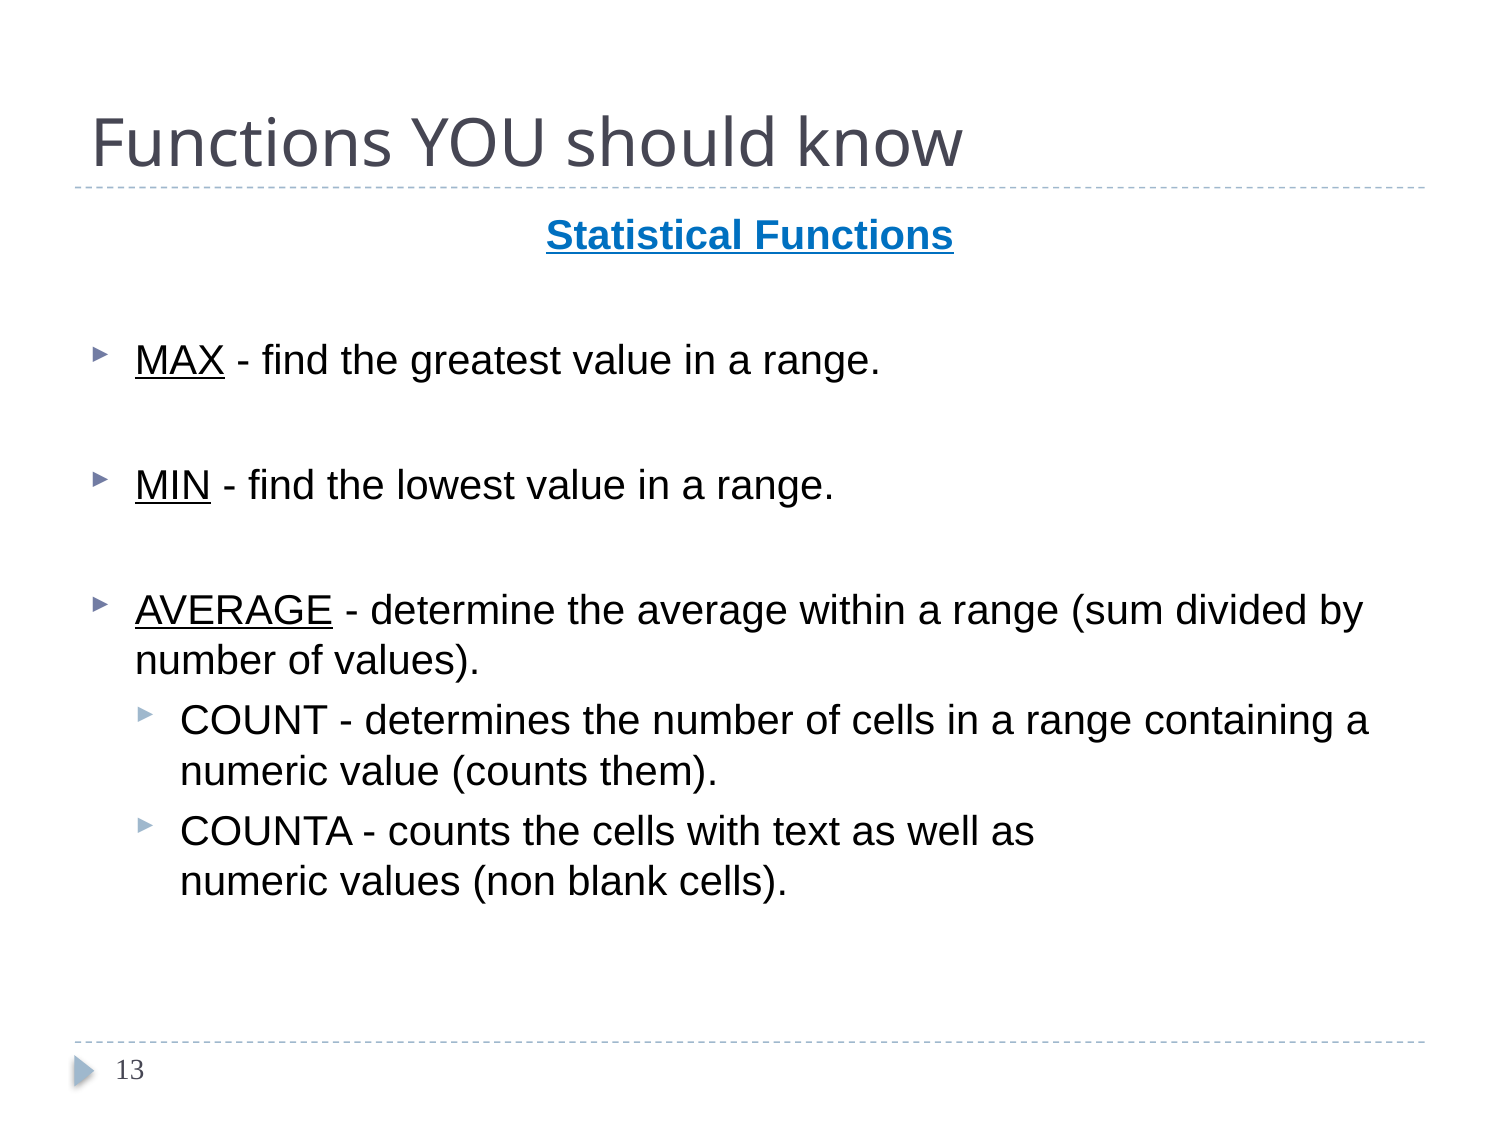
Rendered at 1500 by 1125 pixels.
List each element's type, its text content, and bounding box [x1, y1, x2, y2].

slide_number 13 [100, 1042, 426, 1103]
list Statistical Functions MAX - find the greatest value in a range. MIN - find the lowest value in a range. AVERAGE - determine the average within a range (sum divided by number of values). COUNT - determines the number of cells in a range containing a numeric value (counts them). COUNTA - counts the cells with text as well as numeric values (non blank cells). [74, 199, 1426, 1011]
title Functions YOU should know [74, 24, 1426, 188]
